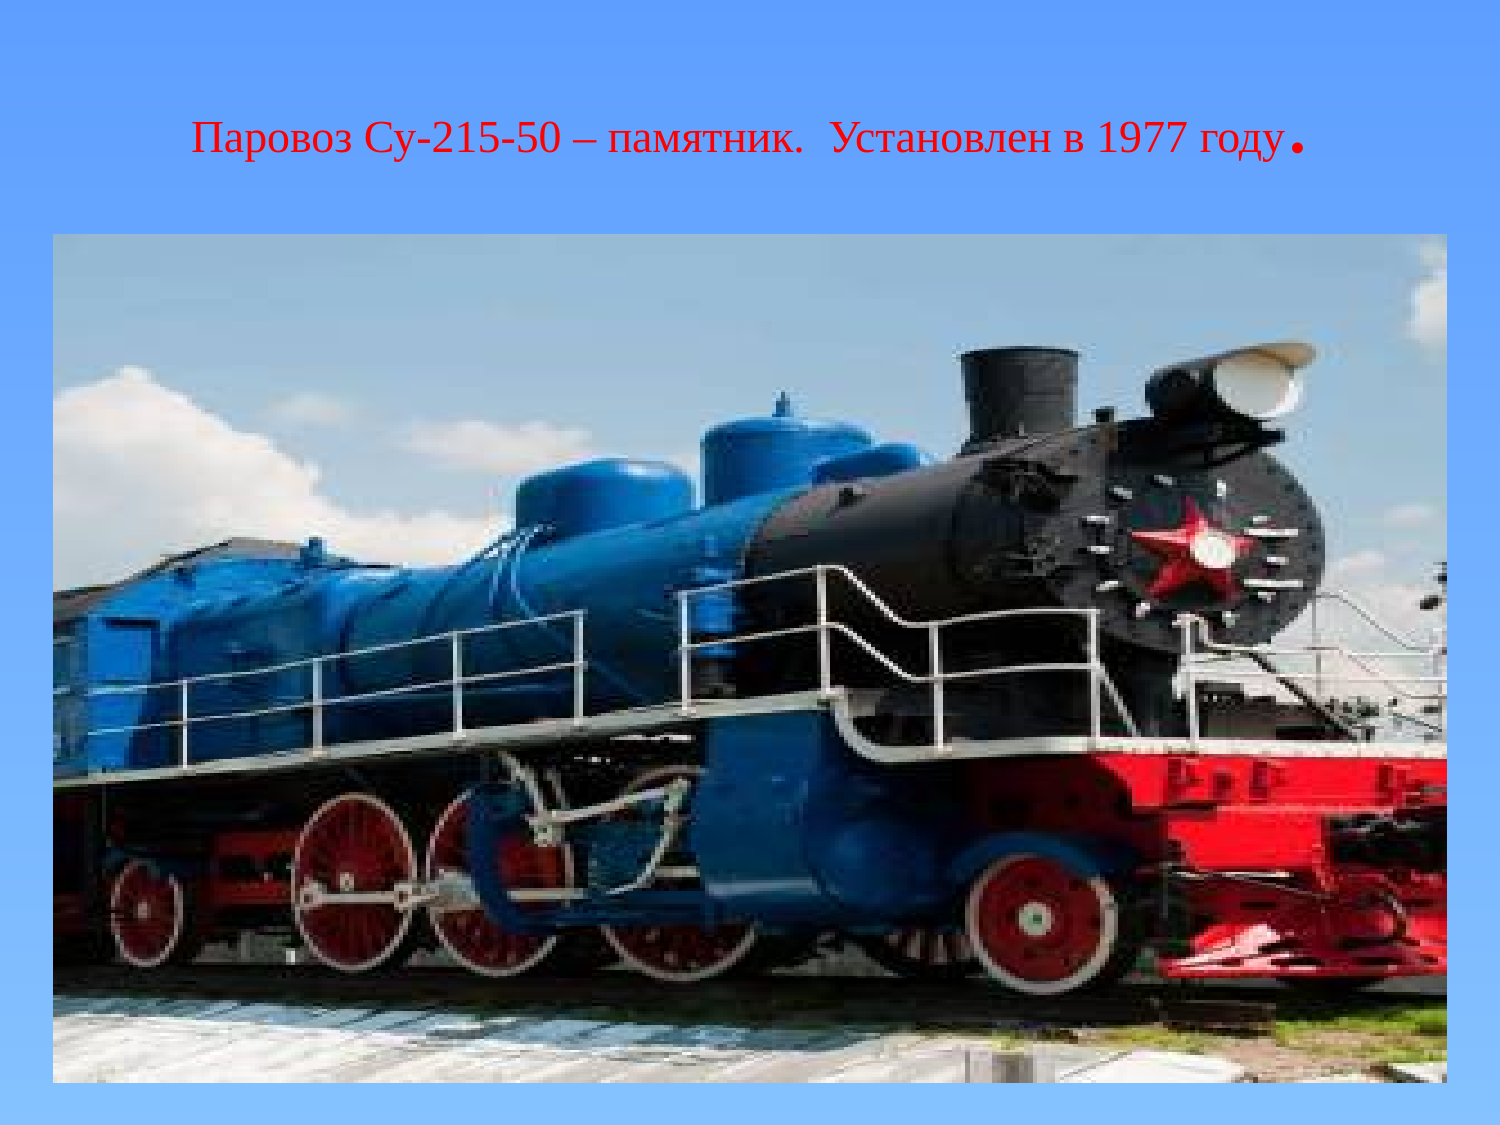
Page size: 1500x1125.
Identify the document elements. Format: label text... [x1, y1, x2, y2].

title Паровоз Су-215-50 – памятник. Установлен в 1977 году. [75, 0, 1425, 232]
picture [52, 234, 1448, 1083]
